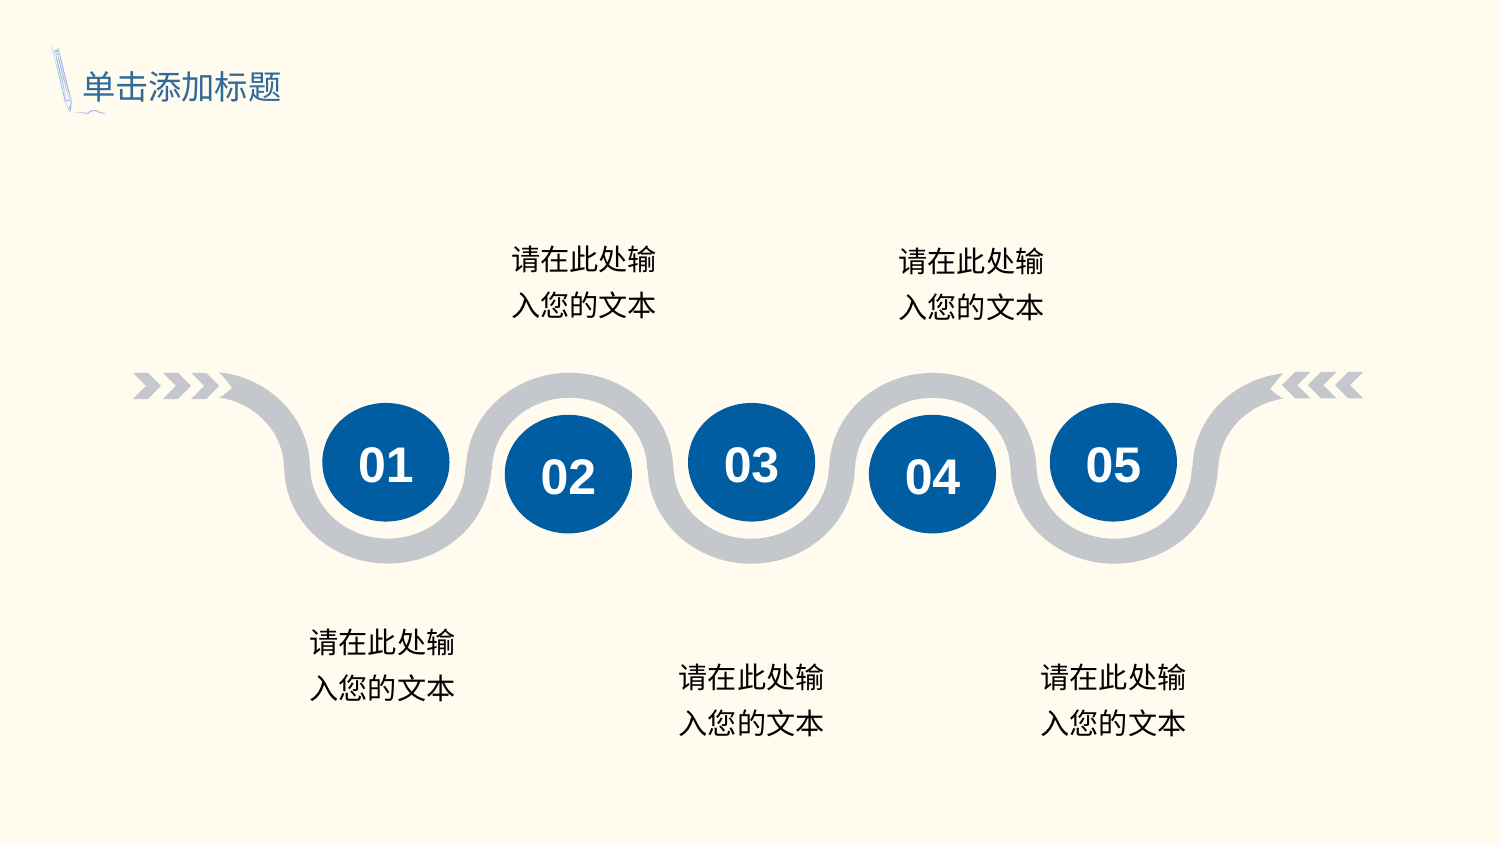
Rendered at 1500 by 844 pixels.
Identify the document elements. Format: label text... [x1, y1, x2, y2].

text_box 单击添加标题 [106, 58, 357, 114]
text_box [132, 371, 1364, 564]
text_box 请在此处输入您的文本 [883, 226, 1062, 332]
text_box 请在此处输入您的文本 [663, 641, 843, 748]
text_box 请在此处输入您的文本 [1025, 641, 1205, 748]
text_box 请在此处输入您的文本 [294, 606, 473, 713]
text_box 请在此处输入您的文本 [496, 223, 675, 330]
picture [50, 45, 106, 114]
